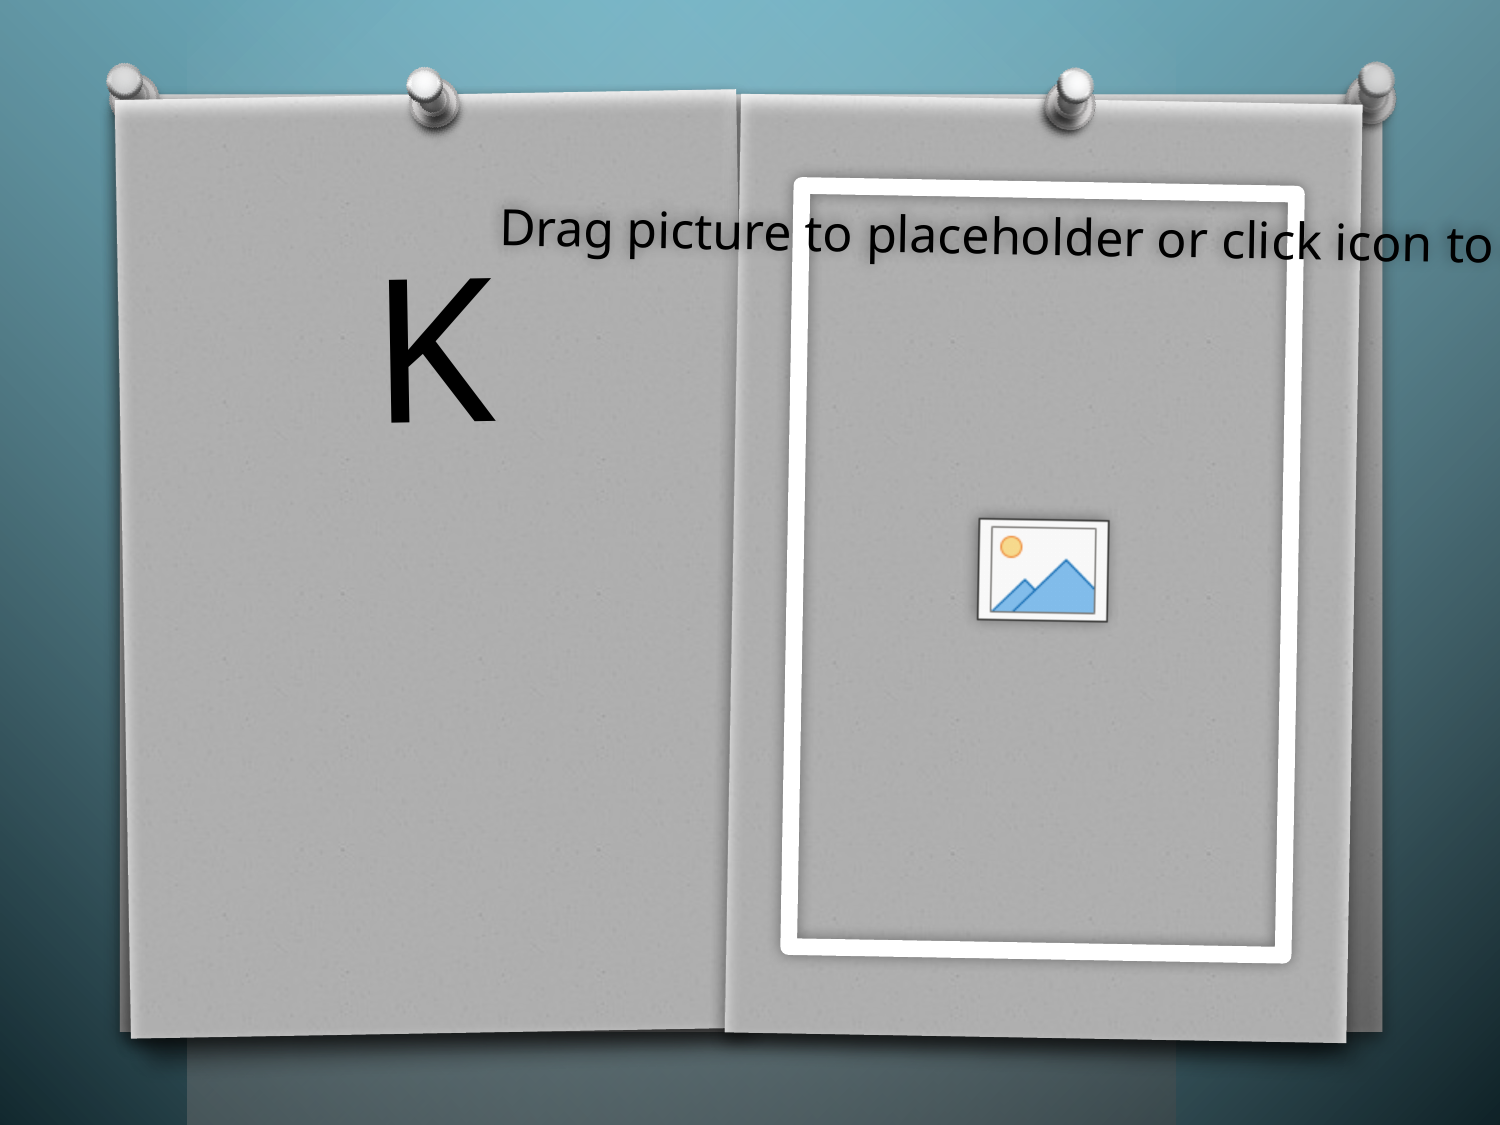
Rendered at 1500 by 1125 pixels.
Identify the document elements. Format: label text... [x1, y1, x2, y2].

picture [375, 33, 497, 157]
title K [179, 222, 687, 475]
picture [803, 197, 1282, 943]
picture [1016, 41, 1138, 162]
